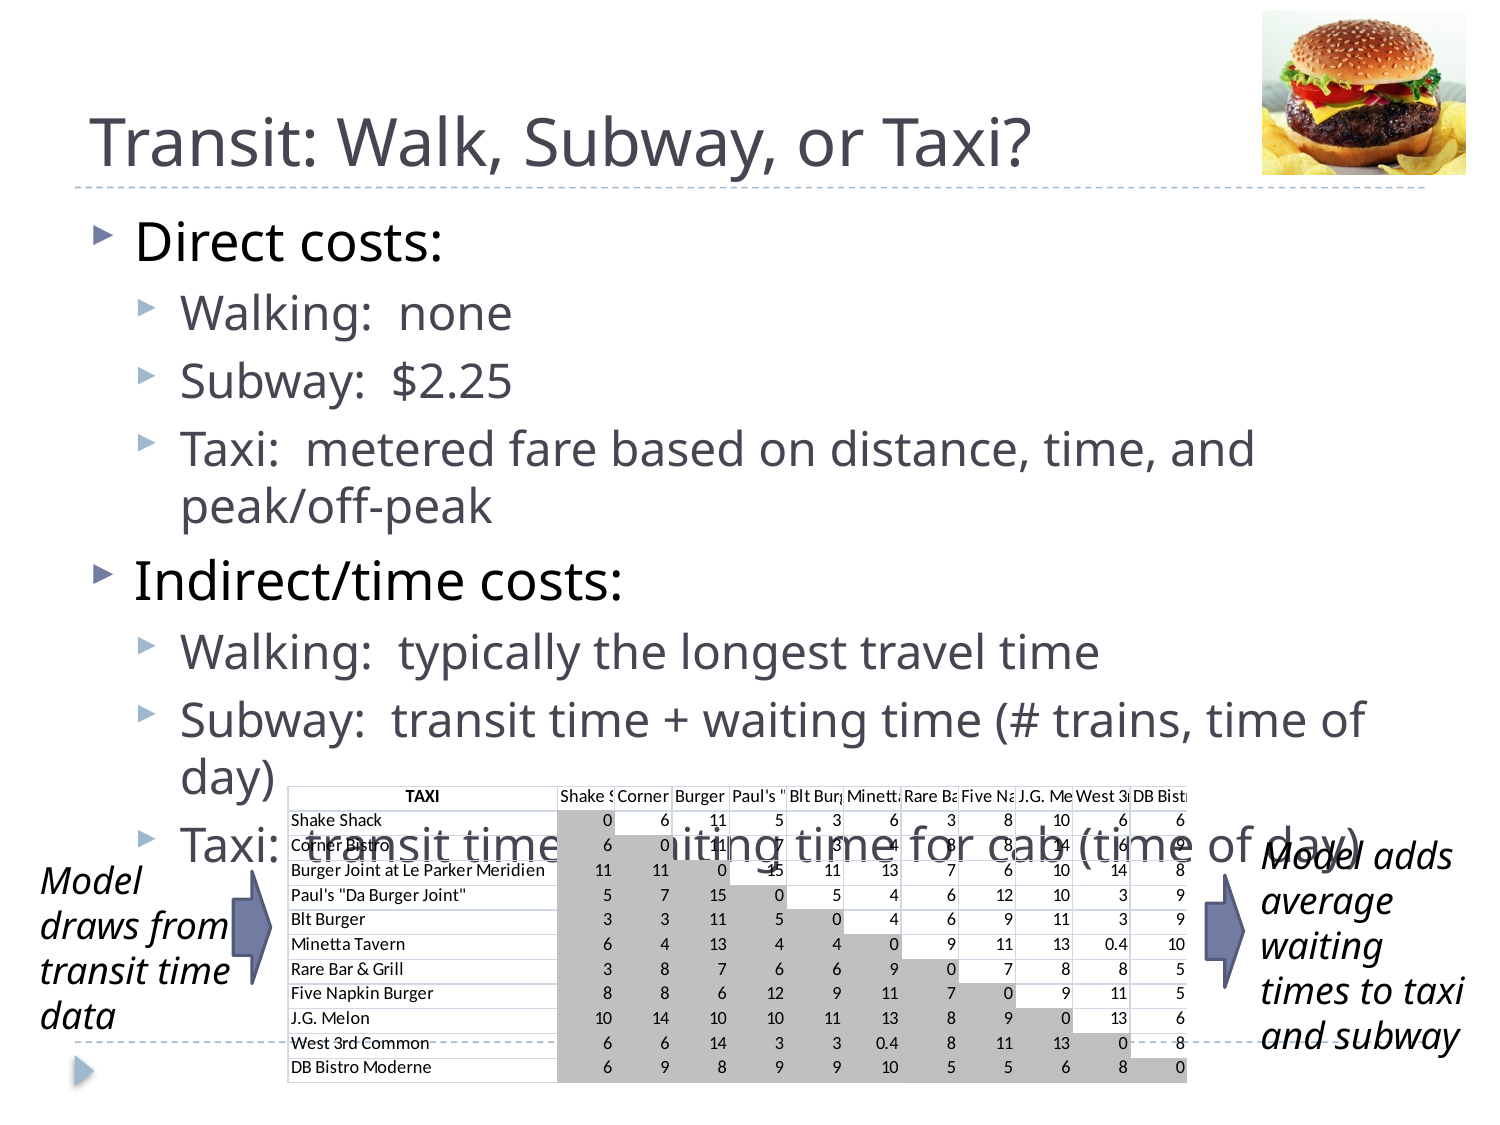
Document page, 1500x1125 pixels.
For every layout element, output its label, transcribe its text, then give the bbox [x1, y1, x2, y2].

list Direct costs: Walking: none Subway: $2.25 Taxi: metered fare based on distance, time, and peak/off-peak Indirect/time costs: Walking: typically the longest travel time Subway: transit time + waiting time (# trains, time of day) Taxi: transit time + waiting time for cab (time of day) [75, 200, 1425, 775]
text_box Model draws from transit time data [24, 849, 263, 1045]
picture [287, 785, 1189, 1084]
picture [1262, 9, 1466, 176]
title Transit: Walk, Subway, or Taxi? [75, 24, 1263, 188]
text_box Model adds average waiting times to taxi and subway [1245, 824, 1496, 1065]
text_box [1204, 873, 1246, 990]
text_box [231, 869, 273, 986]
